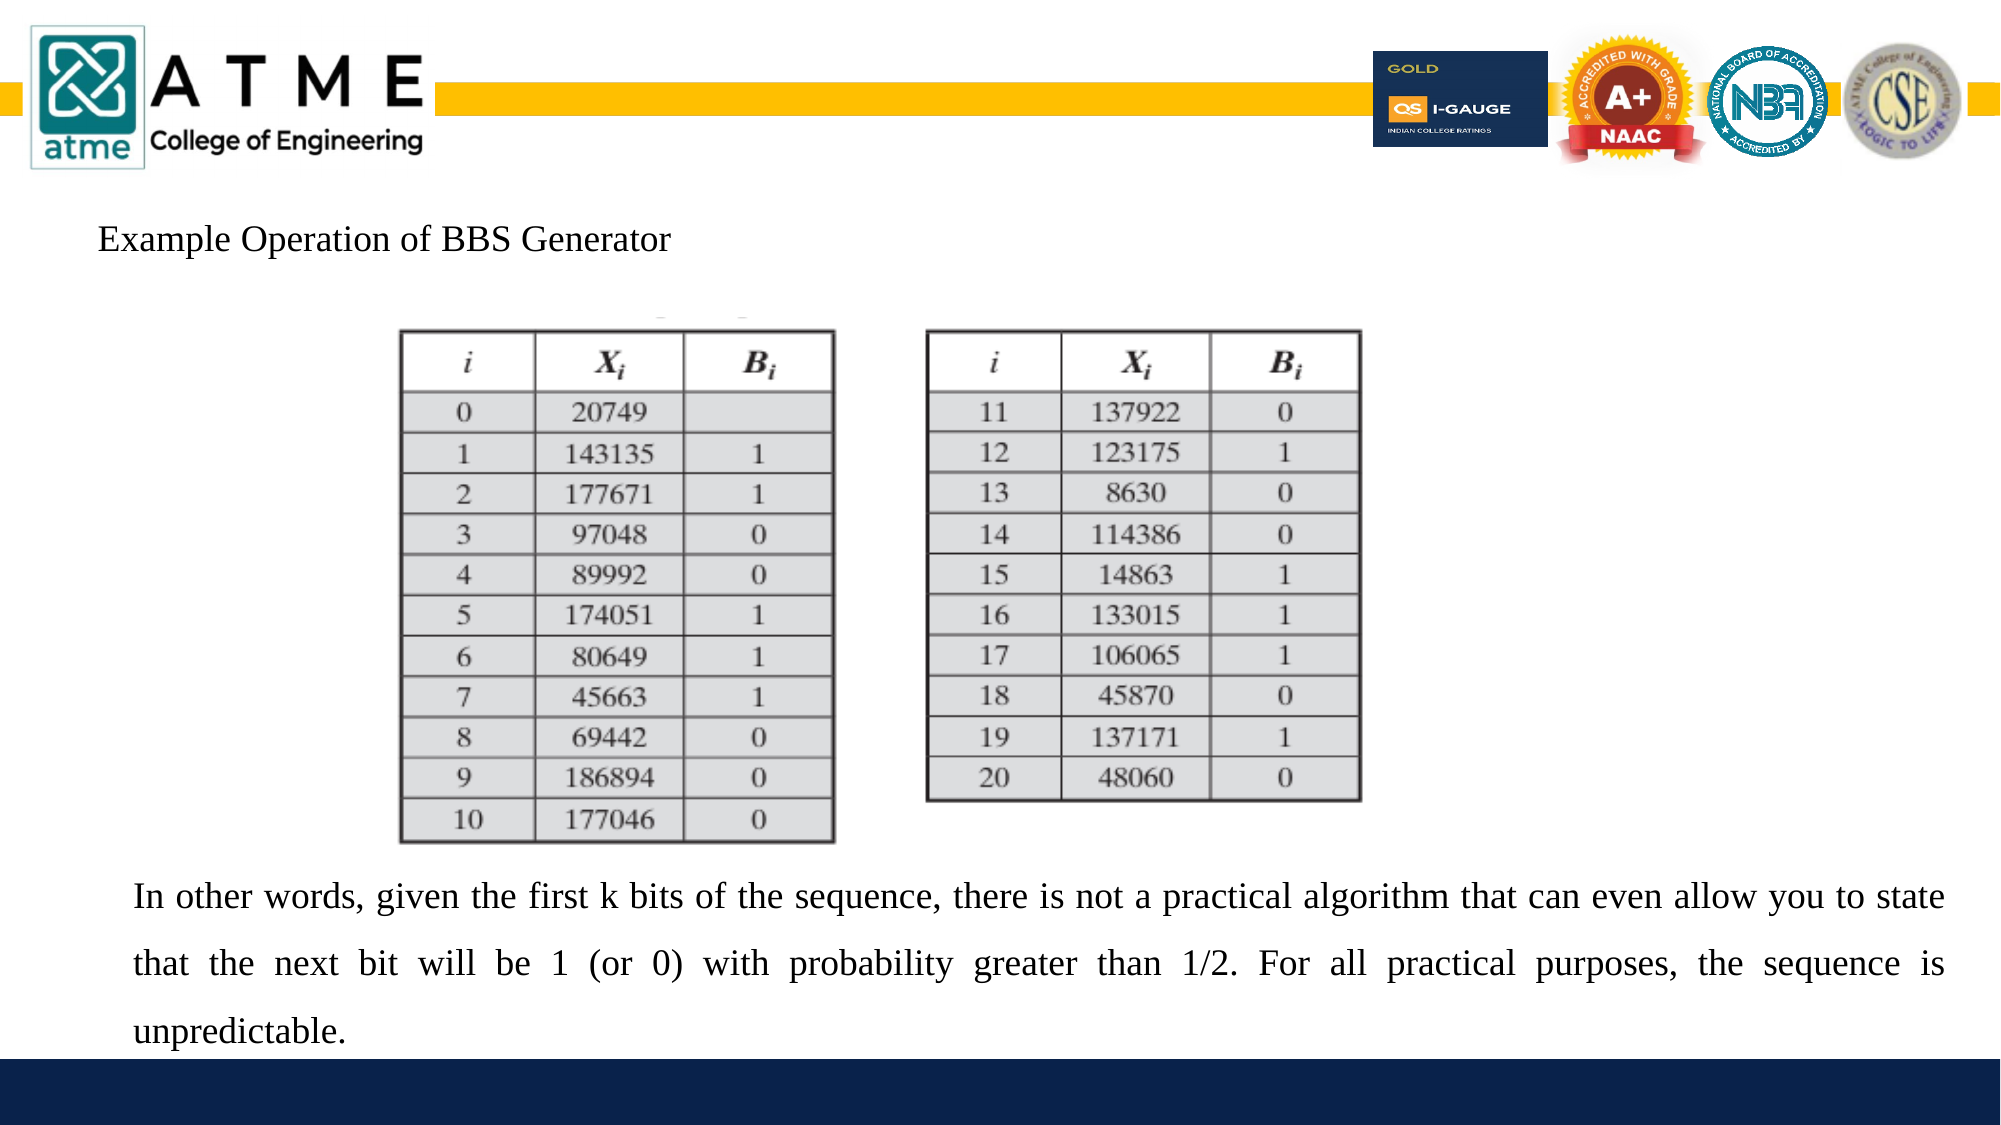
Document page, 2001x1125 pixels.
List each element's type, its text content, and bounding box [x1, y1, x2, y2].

picture [385, 317, 1397, 859]
text_box Example Operation of BBS Generator [82, 206, 1083, 266]
picture [1373, 20, 1828, 180]
picture [1840, 26, 1968, 176]
picture [22, 15, 435, 178]
text_box In other words, given the first k bits of the sequence, there is not a practical algorithm that can even allow you to state that the next bit will be 1 (or 0) with probability greater than 1/2. For all practical purposes, the sequence is unpredictable. [118, 840, 1964, 1058]
picture [0, 1059, 2001, 1125]
